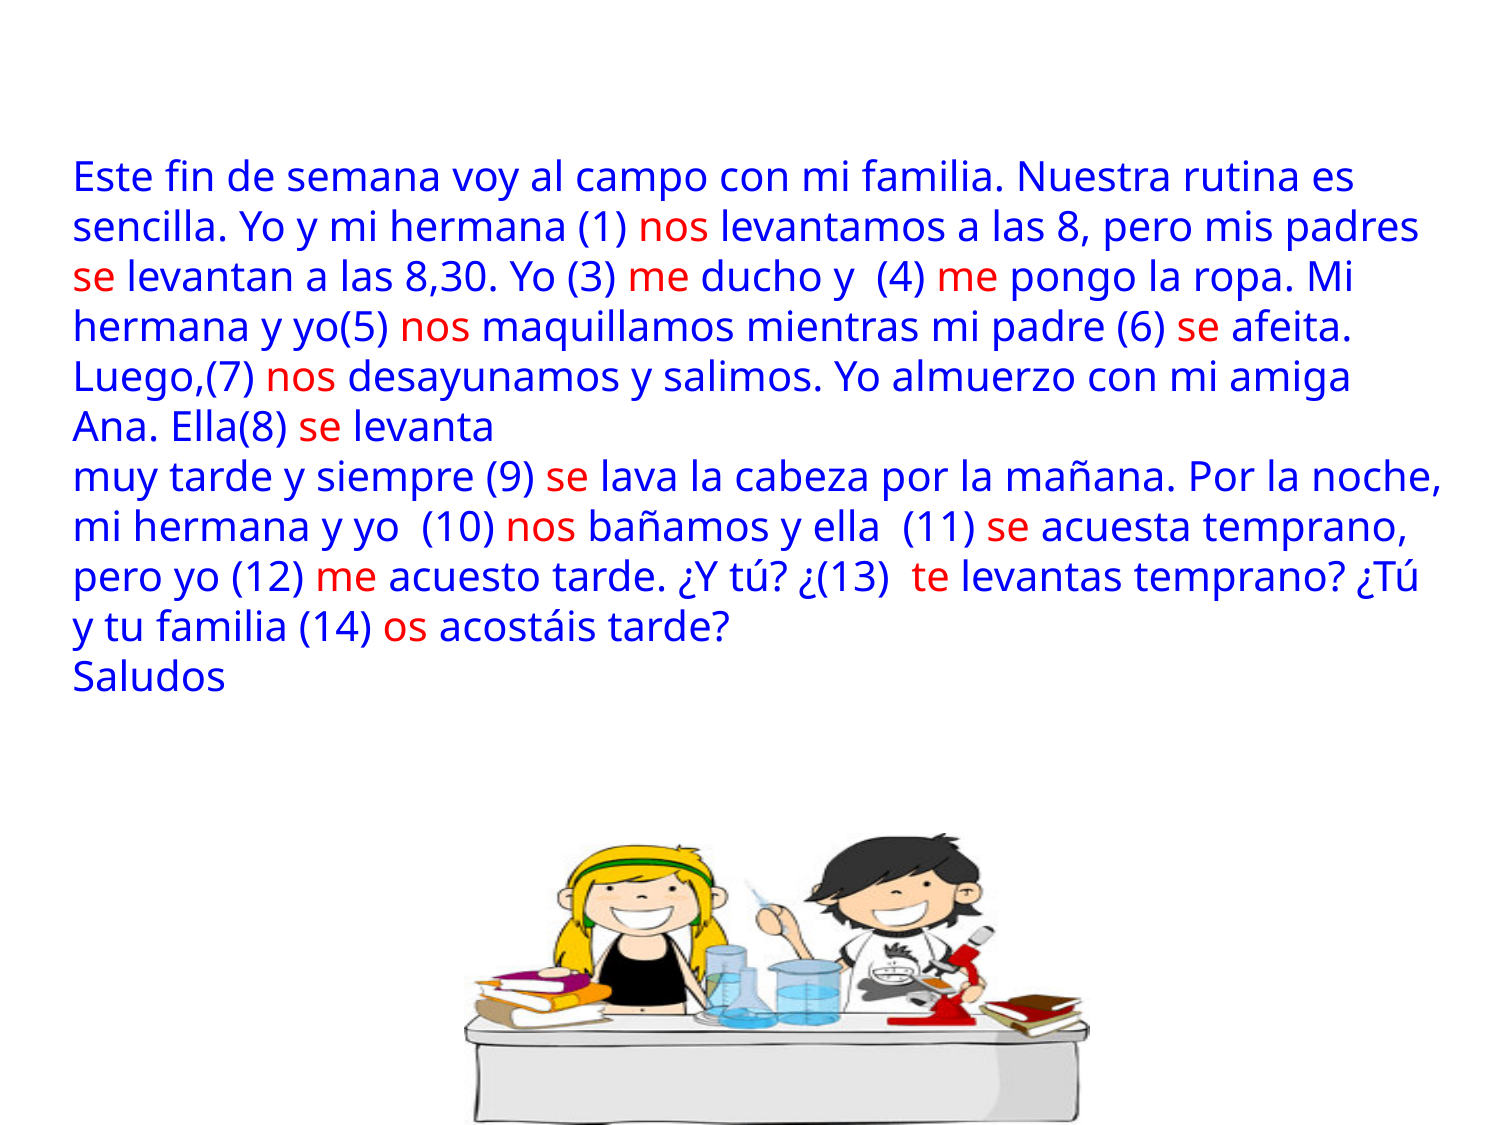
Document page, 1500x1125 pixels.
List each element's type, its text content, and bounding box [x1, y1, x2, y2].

text_box Este fin de semana voy al campo con mi familia. Nuestra rutina es sencilla. Yo y mi hermana (1) nos levantamos a las 8, pero mis padres se levantan a las 8,30. Yo (3) me ducho y (4) me pongo la ropa. Mi hermana y yo(5) nos maquillamos mientras mi padre (6) se afeita. Luego,(7) nos desayunamos y salimos. Yo almuerzo con mi amiga Ana. Ella(8) se levanta muy tarde y siempre (9) se lava la cabeza por la mañana. Por la noche, mi hermana y yo (10) nos bañamos y ella (11) se acuesta temprano, pero yo (12) me acuesto tarde. ¿Y tú? ¿(13) te levantas temprano? ¿Tú y tu familia (14) os acostáis tarde? Saludos [57, 142, 1467, 1125]
picture [464, 833, 1091, 1125]
